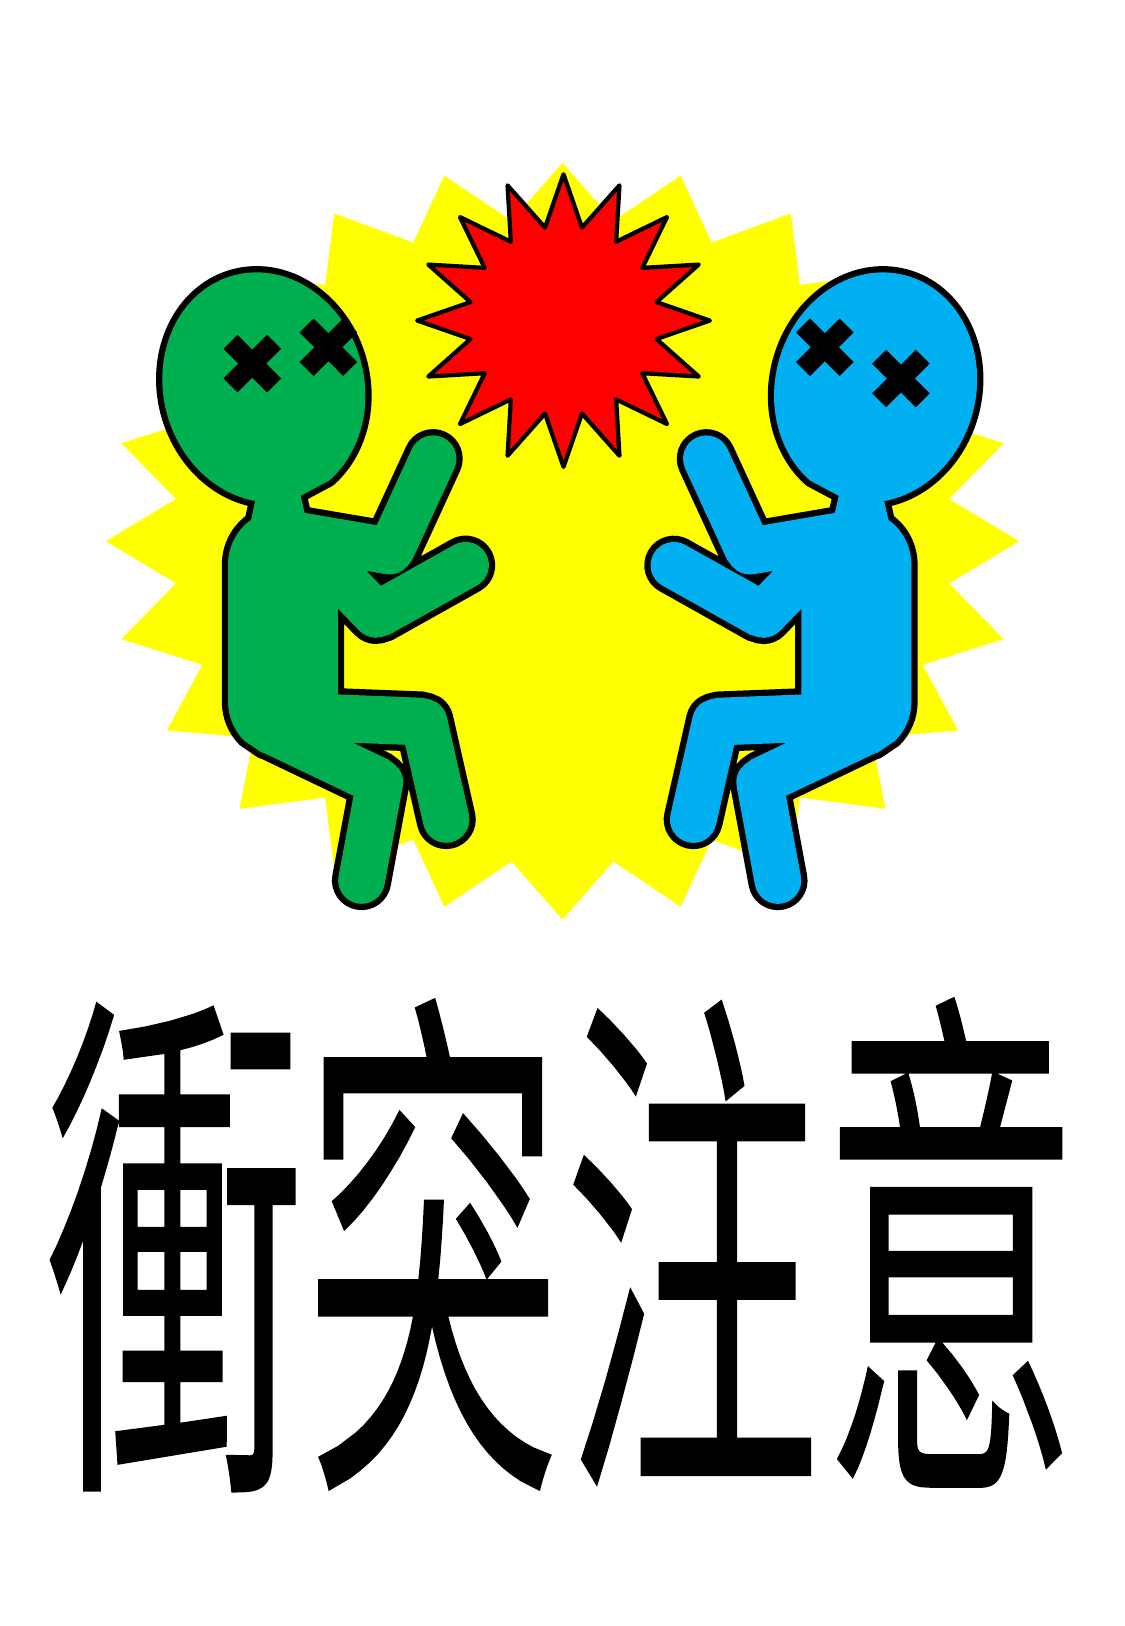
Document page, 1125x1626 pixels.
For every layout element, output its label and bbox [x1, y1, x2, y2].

text_box [105, 162, 1020, 920]
